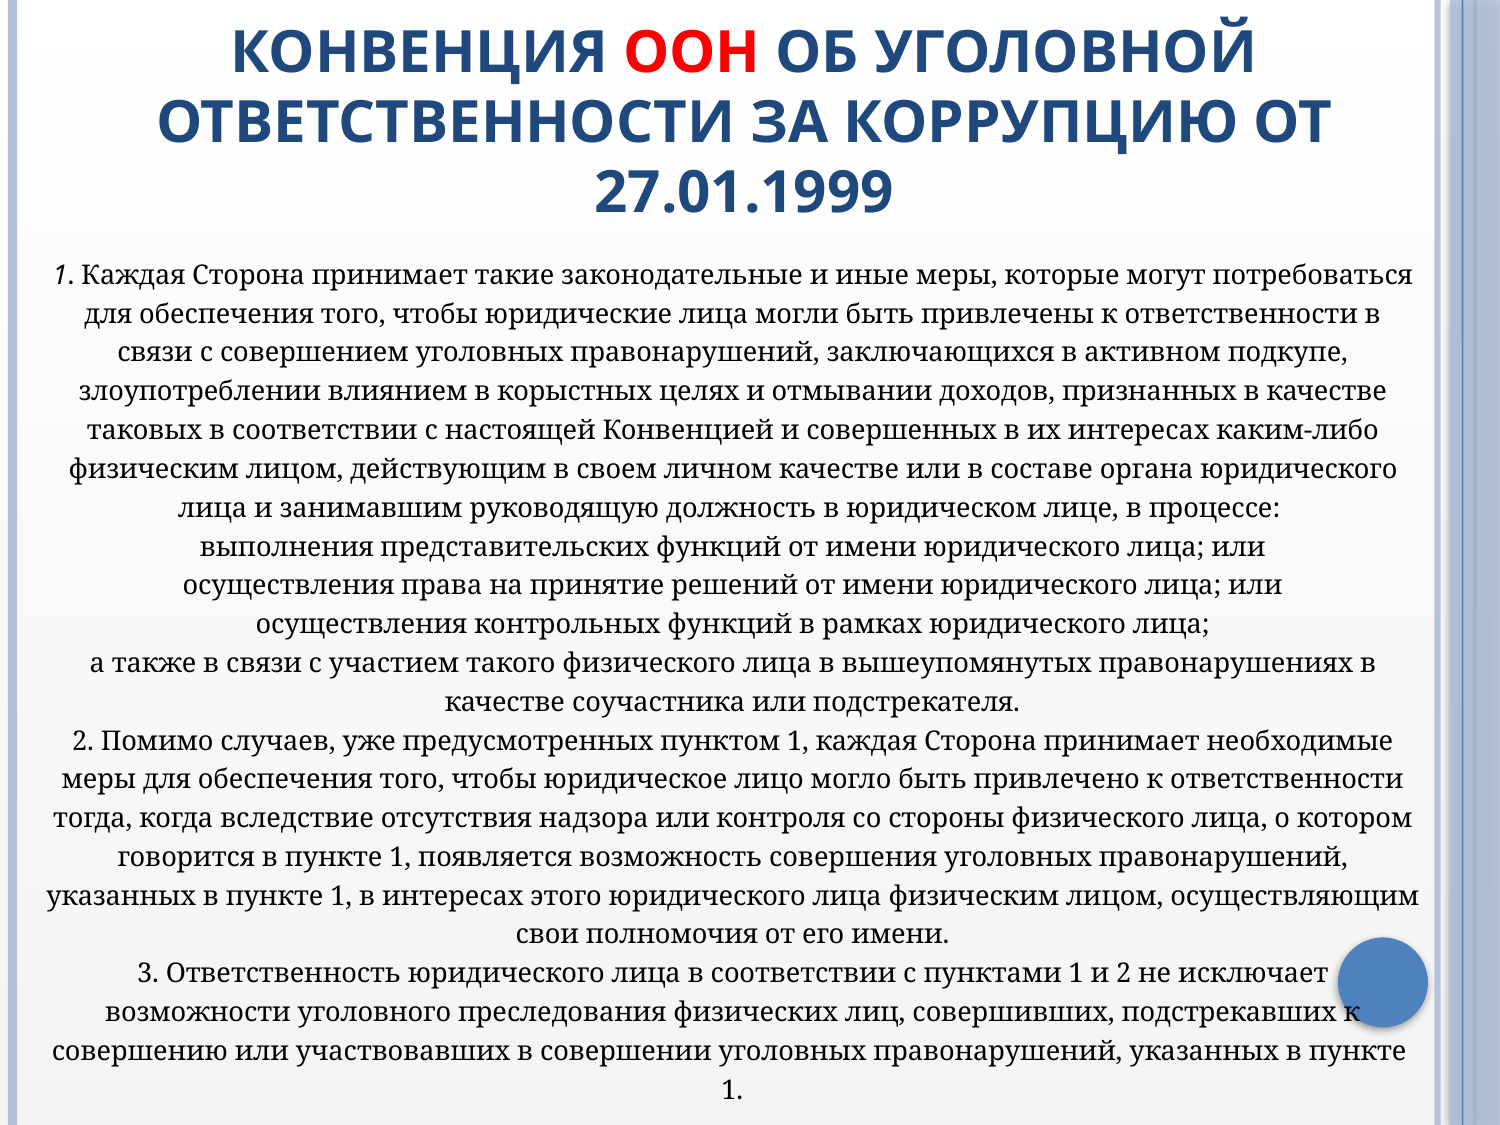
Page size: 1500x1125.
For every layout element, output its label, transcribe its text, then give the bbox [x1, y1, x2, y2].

list 1. Каждая Сторона принимает такие законодательные и иные меры, которые могут потребоваться для обеспечения того, чтобы юридические лица могли быть привлечены к ответственности в связи с совершением уголовных правонарушений, заключающихся в активном подкупе, злоупотреблении влиянием в корыстных целях и отмывании доходов, признанных в качестве таковых в соответствии с настоящей Конвенцией и совершенных в их интересах каким-либо физическим лицом, действующим в своем личном качестве или в составе органа юридического лица и занимавшим руководящую должность в юридическом лице, в процессе: выполнения представительских функций от имени юридического лица; или осуществления права на принятие решений от имени юридического лица; или осуществления контрольных функций в рамках юридического лица; а также в связи с участием такого физического лица в вышеупомянутых правонарушениях в качестве соучастника или подстрекателя. 2. Помимо случаев, уже предусмотренных пунктом 1, каждая Сторона принимает необходимые меры для обеспечения того, чтобы юридическое лицо могло быть привлечено к ответственности тогда, когда вследствие отсутствия надзора или контроля со стороны физического лица, о котором говорится в пункте 1, появляется возможность совершения уголовных правонарушений, указанных в пункте 1, в интересах этого юридического лица физическим лицом, осуществляющим свои полномочия от его имени. 3. Ответственность юридического лица в соответствии с пунктами 1 и 2 не исключает возможности уголовного преследования физических лиц, совершивших, подстрекавших к совершению или участвовавших в совершении уголовных правонарушений, указанных в пункте 1. [29, 243, 1436, 1125]
title Конвенция ООН об уголовной ответственности за коррупцию от 27.01.1999 [29, 0, 1459, 232]
